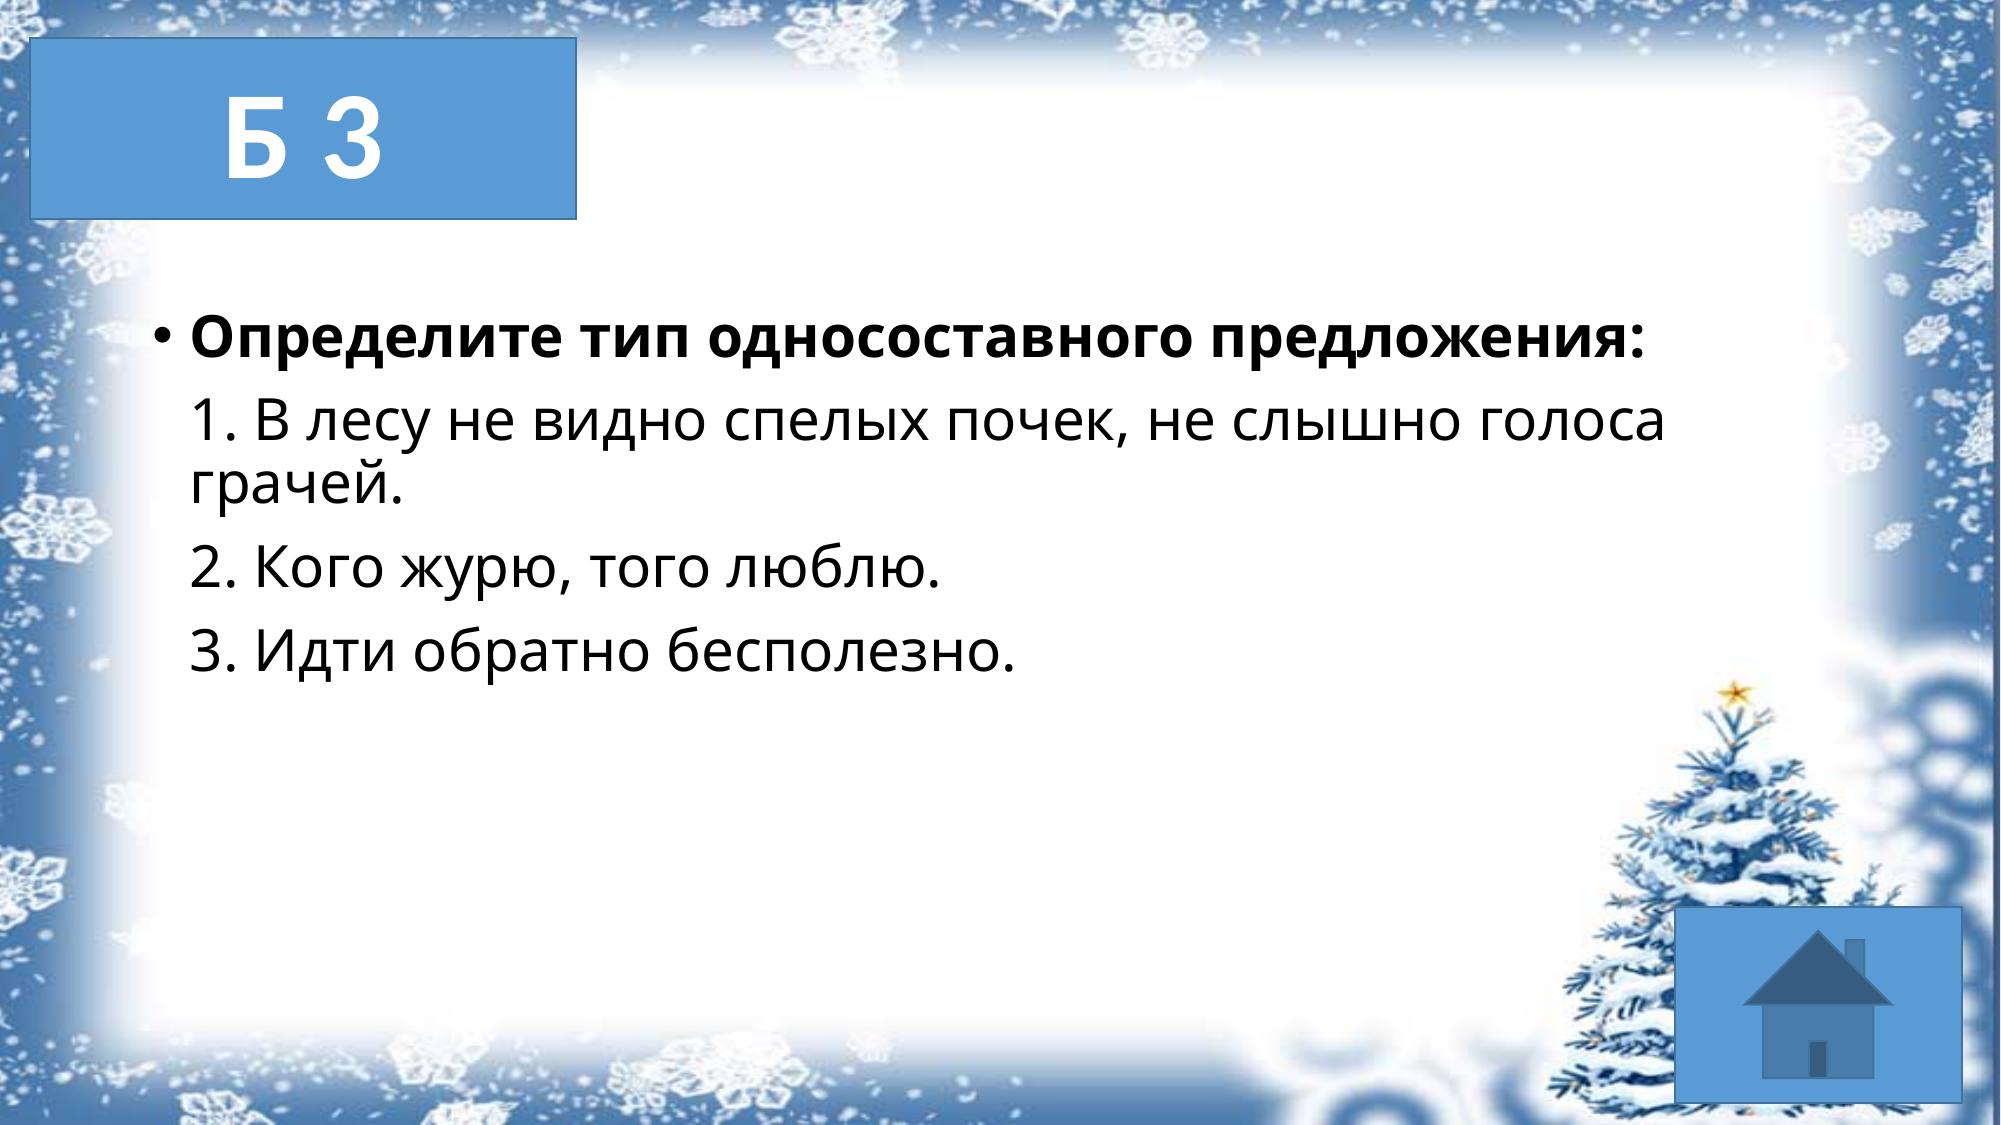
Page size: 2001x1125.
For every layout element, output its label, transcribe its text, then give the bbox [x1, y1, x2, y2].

picture [0, 0, 2001, 1125]
list Определите тип односоставного предложения: 1. В лесу не видно спелых почек, не слышно голоса грачей. 2. Кого журю, того люблю. 3. Идти обратно бесполезно. [137, 299, 1863, 1014]
text_box Б 3 [29, 37, 577, 220]
text_box [1674, 906, 1963, 1104]
